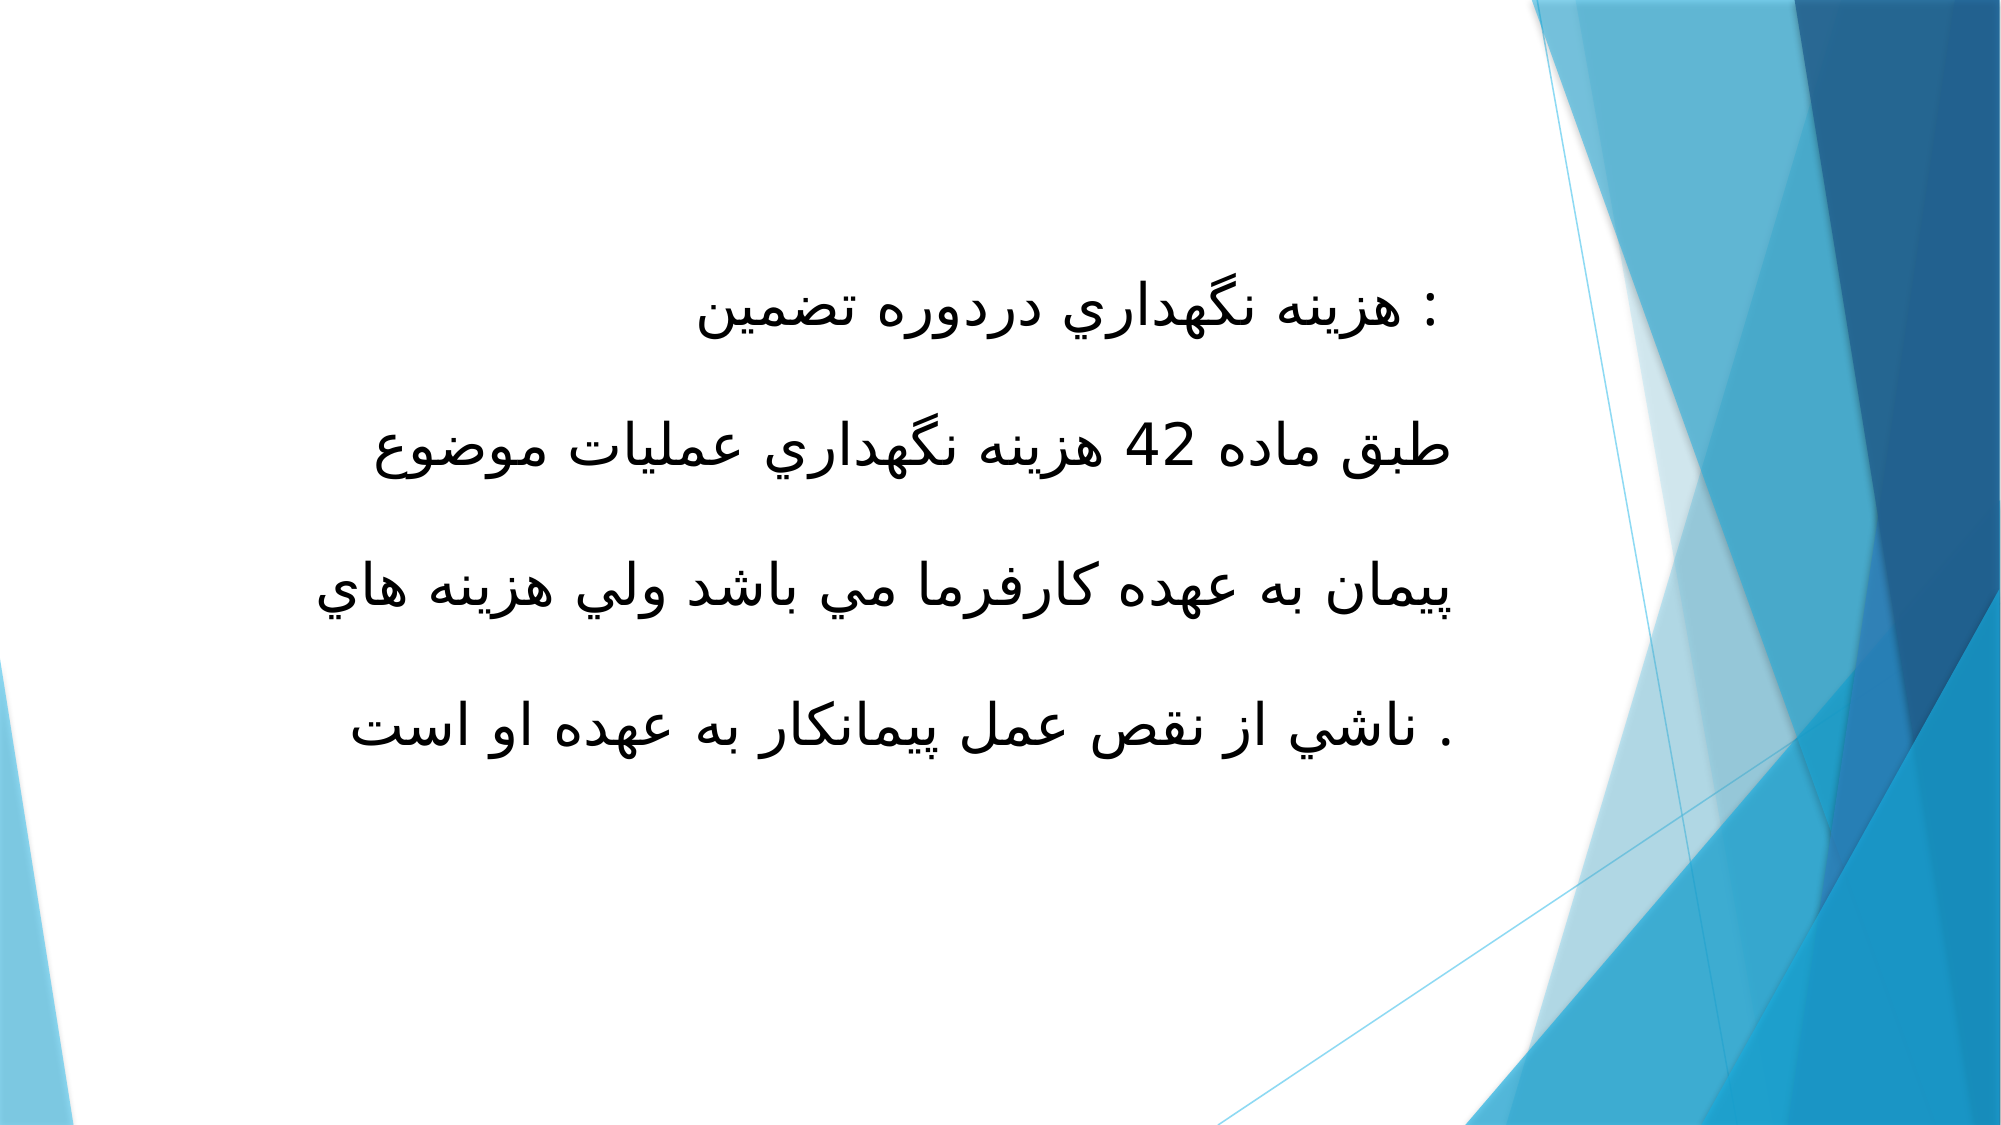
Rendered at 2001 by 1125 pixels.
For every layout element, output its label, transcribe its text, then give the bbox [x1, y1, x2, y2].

text_box هزينه نگهداري دردوره تضمين : طبق ماده 42 هزينه نگهداري عمليات موضوع پيمان به عهده كارفرما مي باشد ولي هزينه هاي ناشي از نقص عمل پيمانكار به عهده او است . [230, 190, 1469, 765]
